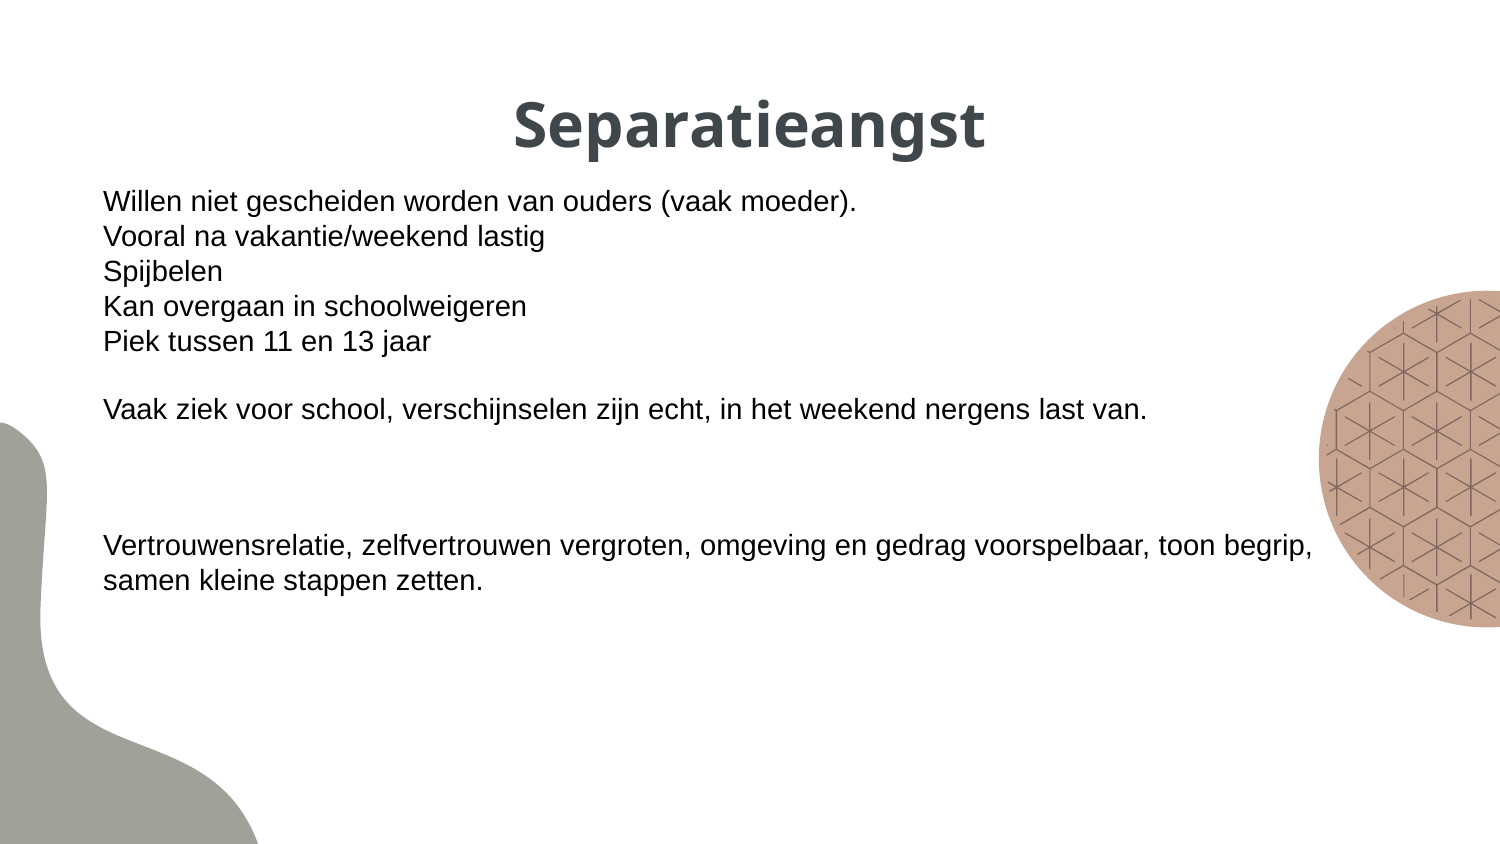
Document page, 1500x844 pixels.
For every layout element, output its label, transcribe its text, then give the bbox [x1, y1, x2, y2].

text_box Willen niet gescheiden worden van ouders (vaak moeder). Vooral na vakantie/weekend lastig Spijbelen Kan overgaan in schoolweigeren Piek tussen 11 en 13 jaar Vaak ziek voor school, verschijnselen zijn echt, in het weekend nergens last van. Vertrouwensrelatie, zelfvertrouwen vergroten, omgeving en gedrag voorspelbaar, toon begrip, samen kleine stappen zetten. [88, 174, 1385, 741]
title Separatieangst [116, 85, 1383, 174]
